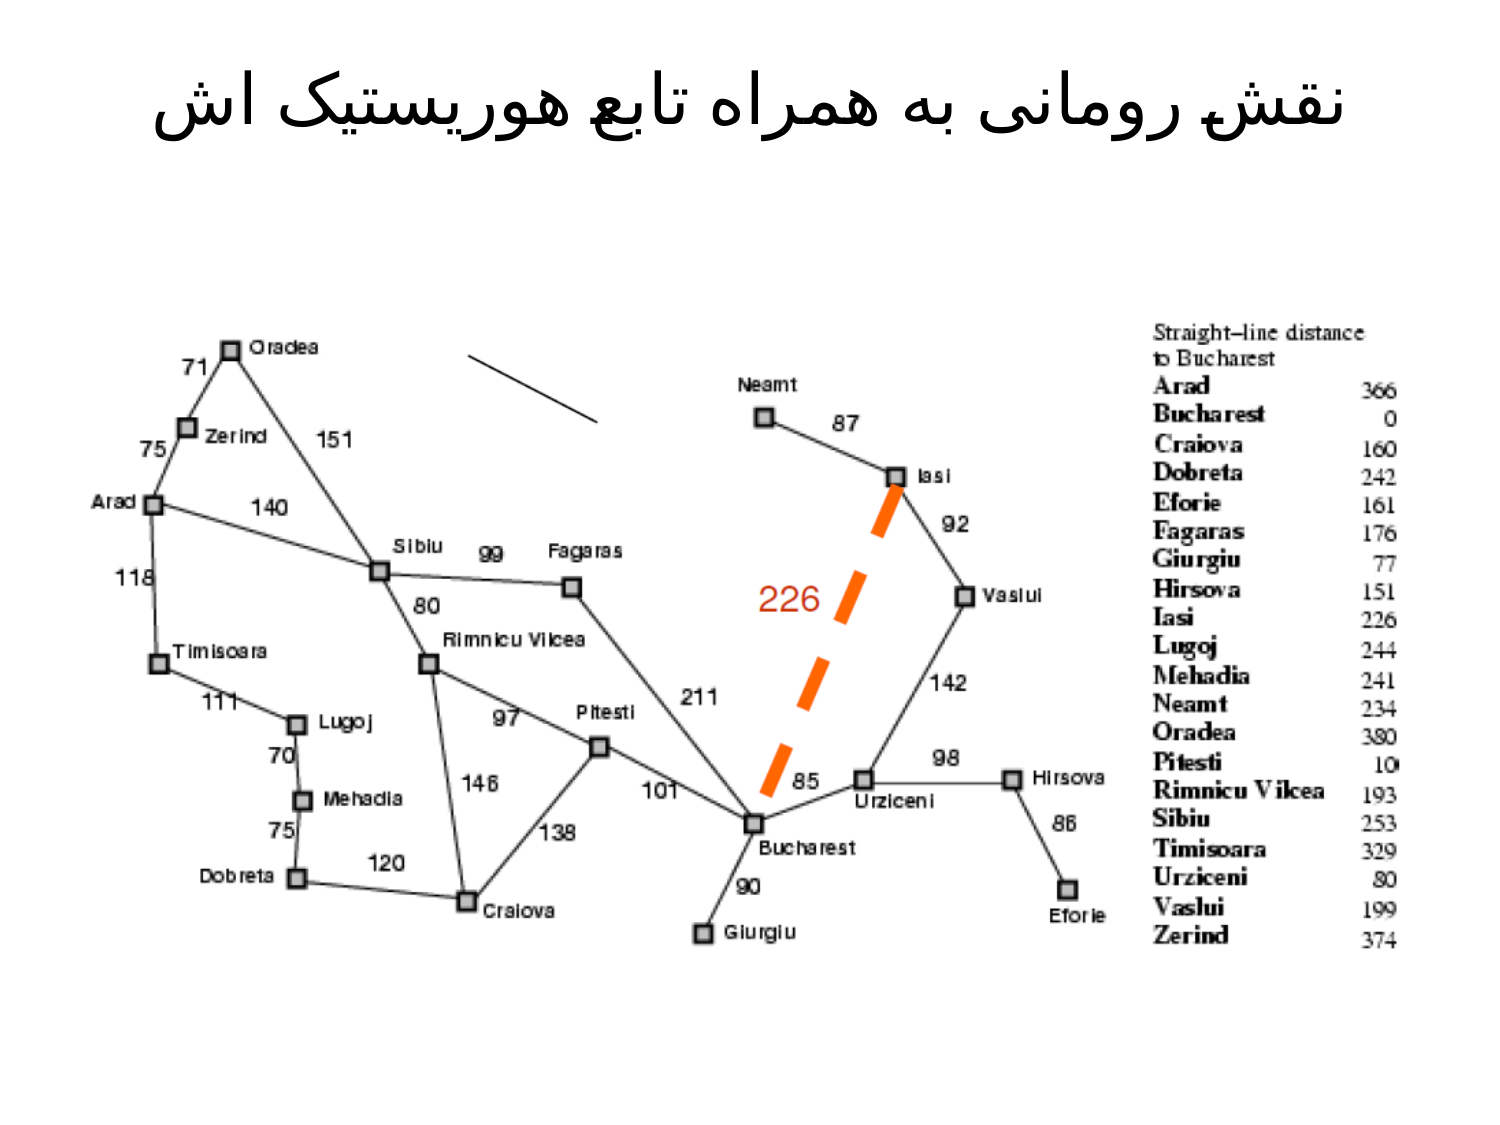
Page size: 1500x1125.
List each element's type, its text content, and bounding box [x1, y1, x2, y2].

picture [43, 266, 1451, 1026]
title نقش رومانی به همراه تابع هوریستیک اش [75, 45, 1425, 233]
